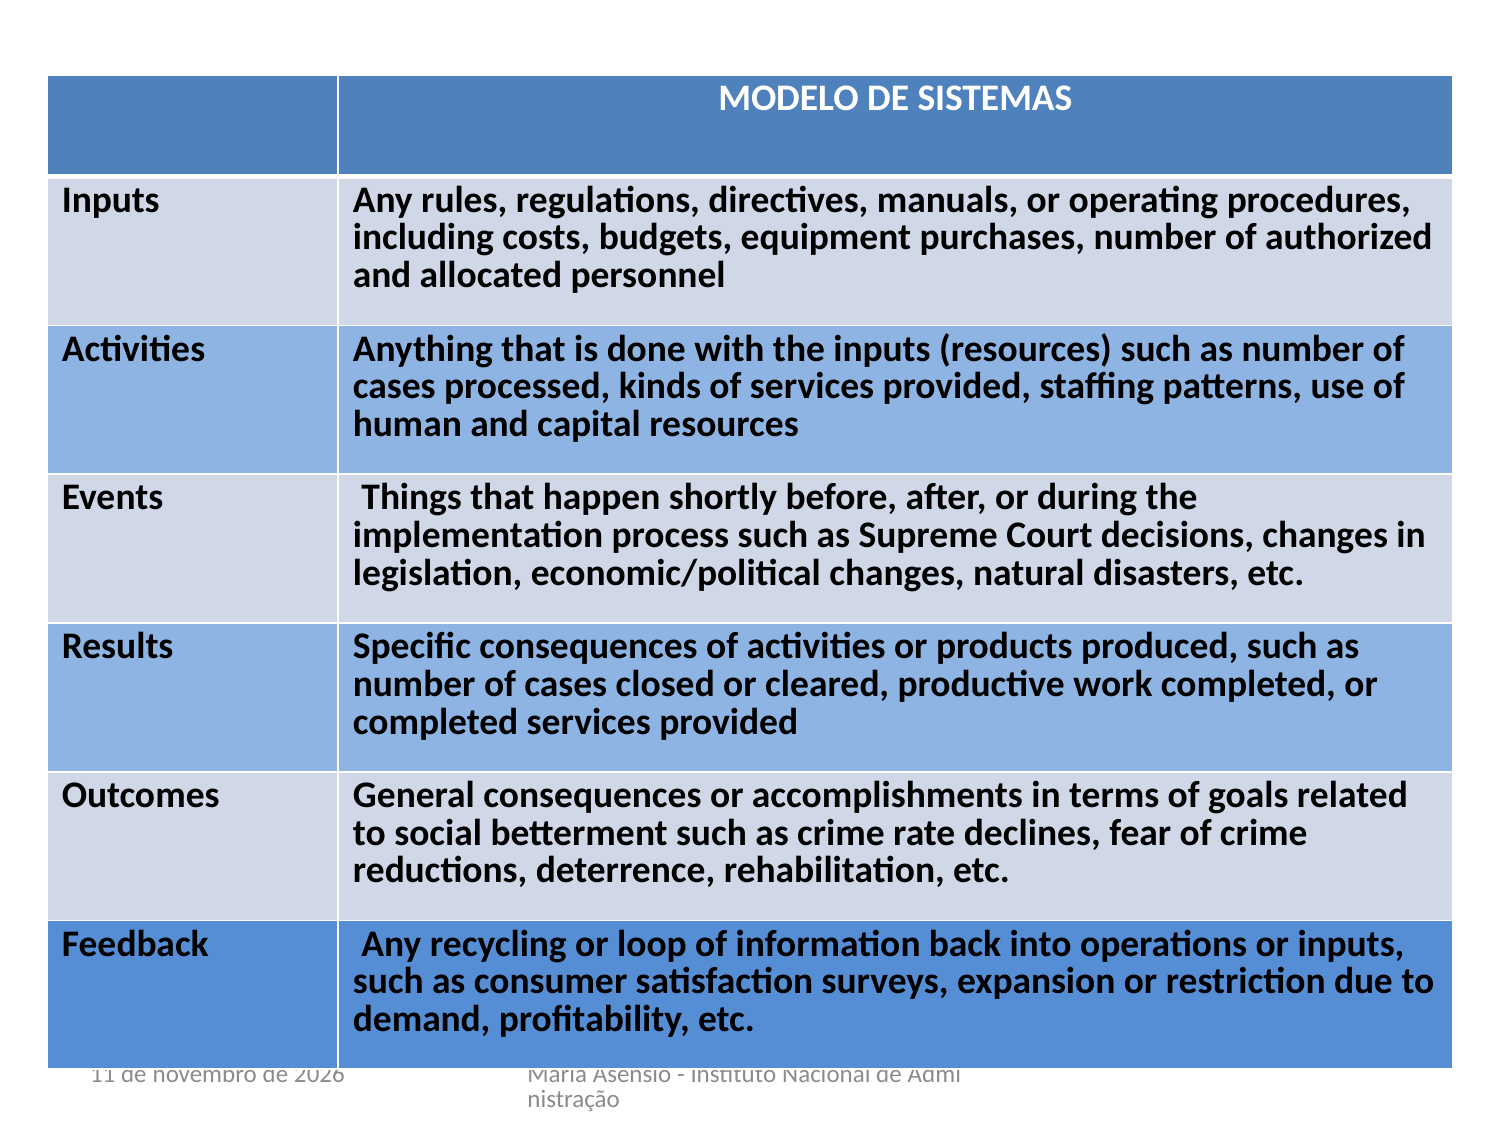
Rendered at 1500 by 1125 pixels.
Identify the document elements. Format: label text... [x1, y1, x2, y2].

table_header [48, 76, 337, 174]
table_cell Outcomes [48, 773, 337, 920]
table_cell Specific consequences of activities or products produced, such as number of cases closed or cleared, productive work completed, or completed services provided [339, 624, 1452, 771]
table_cell Any rules, regulations, directives, manuals, or operating procedures, including costs, budgets, equipment purchases, number of authorized and allocated personnel [339, 179, 1452, 325]
footer Maria Asensio - Instituto Nacional de Administração [512, 1070, 988, 1103]
table_header MODELO DE SISTEMAS [339, 76, 1452, 174]
table_cell Any recycling or loop of information back into operations or inputs, such as consumer satisfaction surveys, expansion or restriction due to demand, profitability, etc. [339, 921, 1452, 1068]
table_cell Activities [48, 326, 337, 473]
table_cell Events [48, 475, 337, 622]
table_cell Results [48, 624, 337, 771]
slide_number 21 de Maio de 2010 [75, 1070, 425, 1103]
table_cell Feedback [48, 921, 337, 1068]
table_cell Things that happen shortly before, after, or during the implementation process such as Supreme Court decisions, changes in legislation, economic/political changes, natural disasters, etc. [339, 475, 1452, 622]
table_cell Inputs [48, 179, 337, 325]
table_cell Anything that is done with the inputs (resources) such as number of cases processed, kinds of services provided, staffing patterns, use of human and capital resources [339, 326, 1452, 473]
table_cell General consequences or accomplishments in terms of goals related to social betterment such as crime rate declines, fear of crime reductions, deterrence, rehabilitation, etc. [339, 773, 1452, 920]
